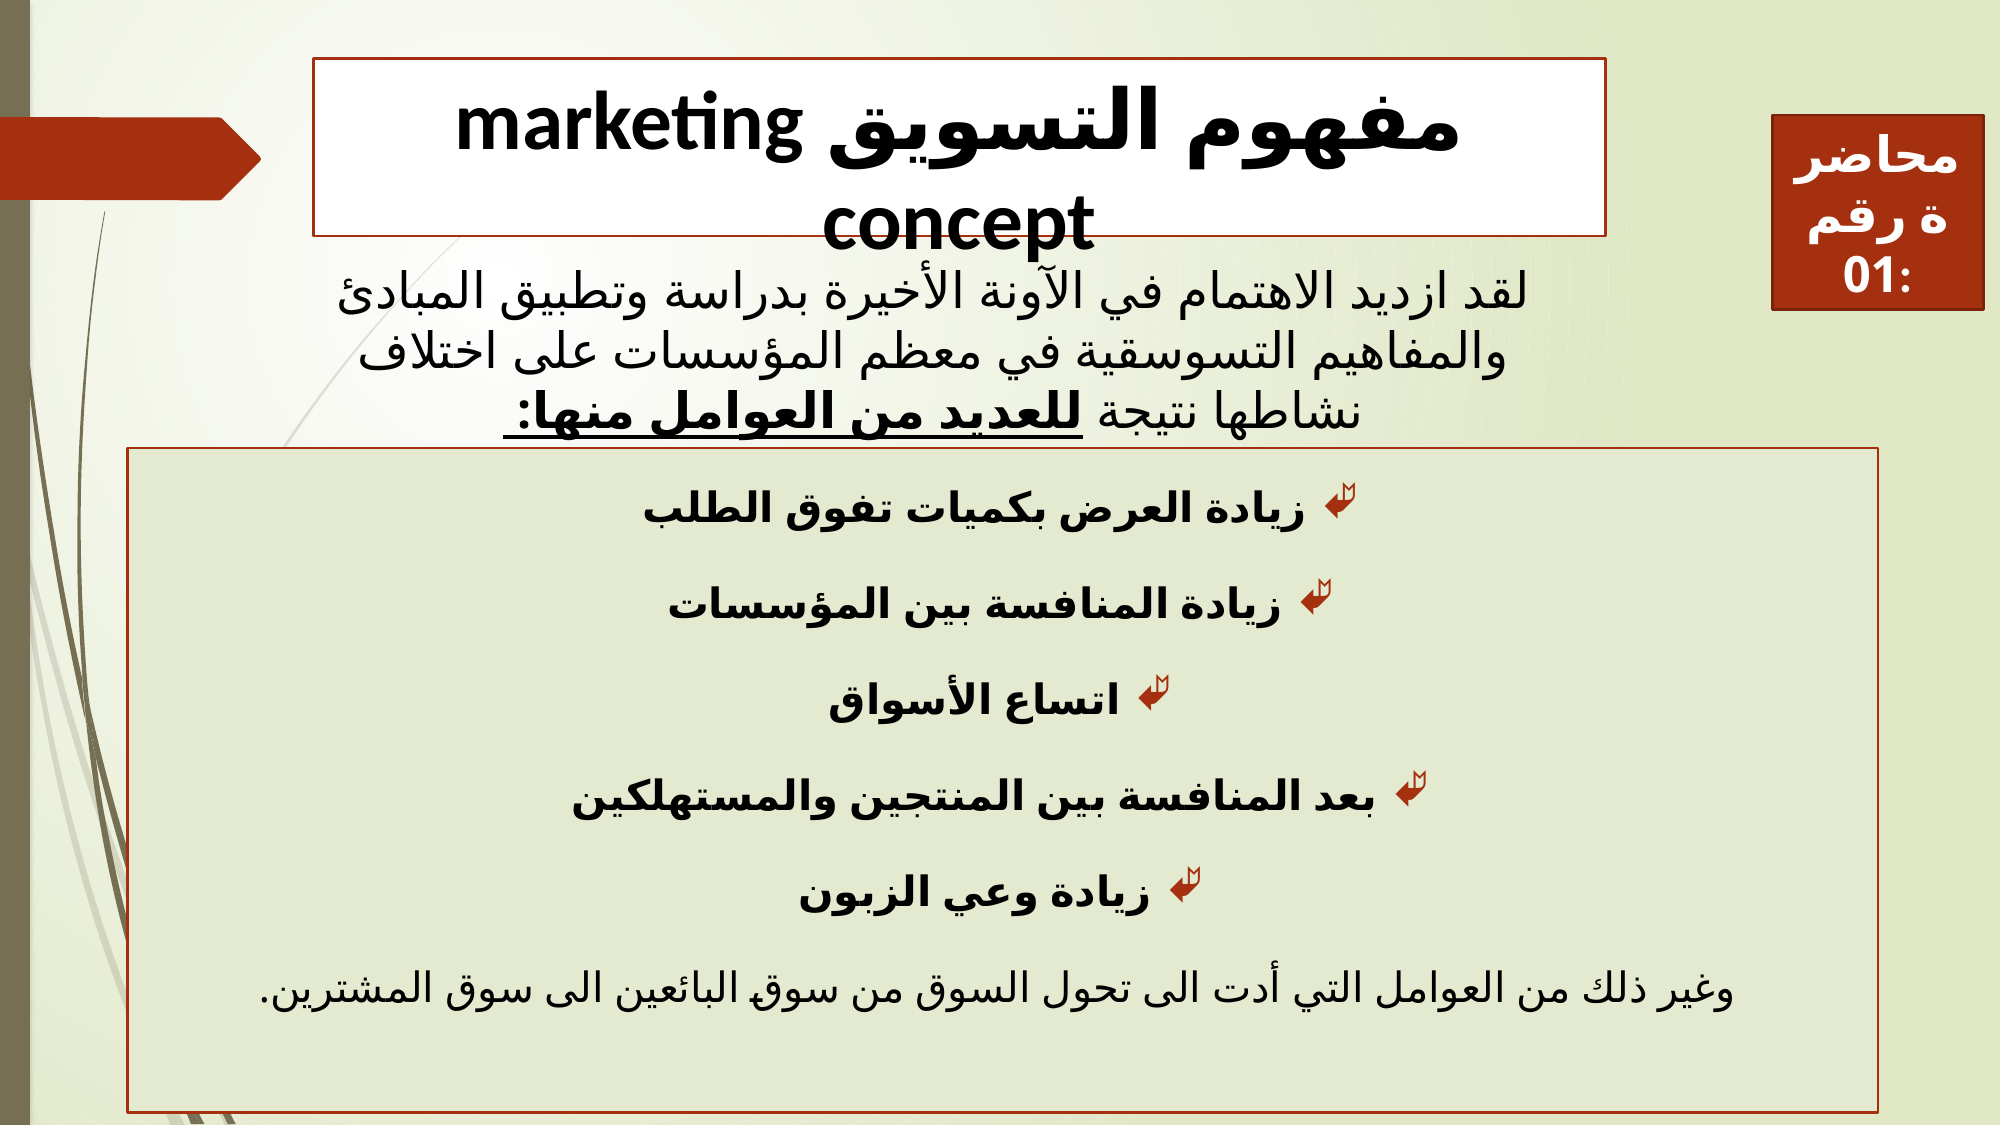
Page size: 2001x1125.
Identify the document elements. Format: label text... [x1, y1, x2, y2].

text_box لقد ازديد الاهتمام في الآونة الأخيرة بدراسة وتطبيق المبادئ والمفاهيم التسوسقية في معظم المؤسسات على اختلاف نشاطها نتيجة للعديد من العوامل منها: [313, 251, 1554, 446]
text_box محاضرة رقم 01: [1771, 114, 1985, 311]
list زيادة العرض بكميات تفوق الطلب زيادة المنافسة بين المؤسسات اتساع الأسواق بعد المنافسة بين المنتجين والمستهلكين زيادة وعي الزبون وغير ذلك من العوامل التي أدت الى تحول السوق من سوق البائعين الى سوق المشترين. [126, 447, 1879, 1114]
title مفهوم التسويق marketing concept [312, 57, 1607, 237]
